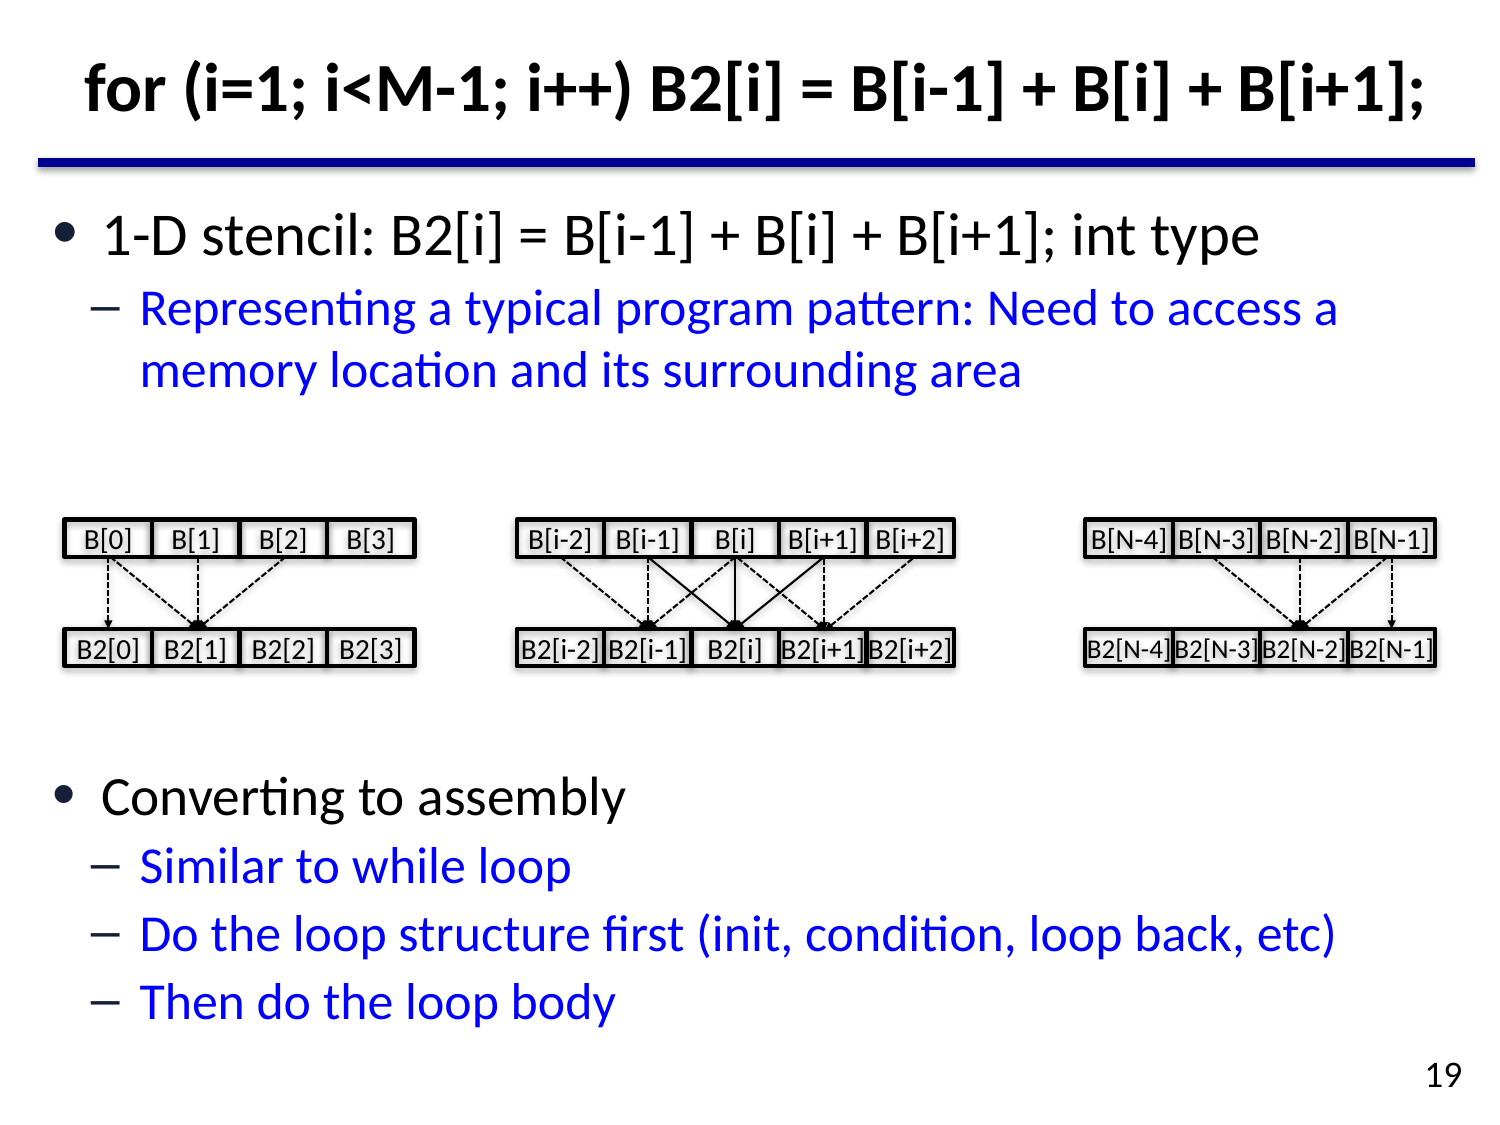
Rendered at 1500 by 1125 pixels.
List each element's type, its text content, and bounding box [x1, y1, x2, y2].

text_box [64, 519, 1436, 667]
title for (i=1; i<M-1; i++) B2[i] = B[i-1] + B[i] + B[i+1]; [37, 24, 1475, 143]
slide_number 19 [1127, 1042, 1478, 1103]
list 1-D stencil: B2[i] = B[i-1] + B[i] + B[i+1]; int type Representing a typical program pattern: Need to access a memory location and its surrounding area Converting to assembly Similar to while loop Do the loop structure first (init, condition, loop back, etc) Then do the loop body [37, 187, 1475, 1043]
